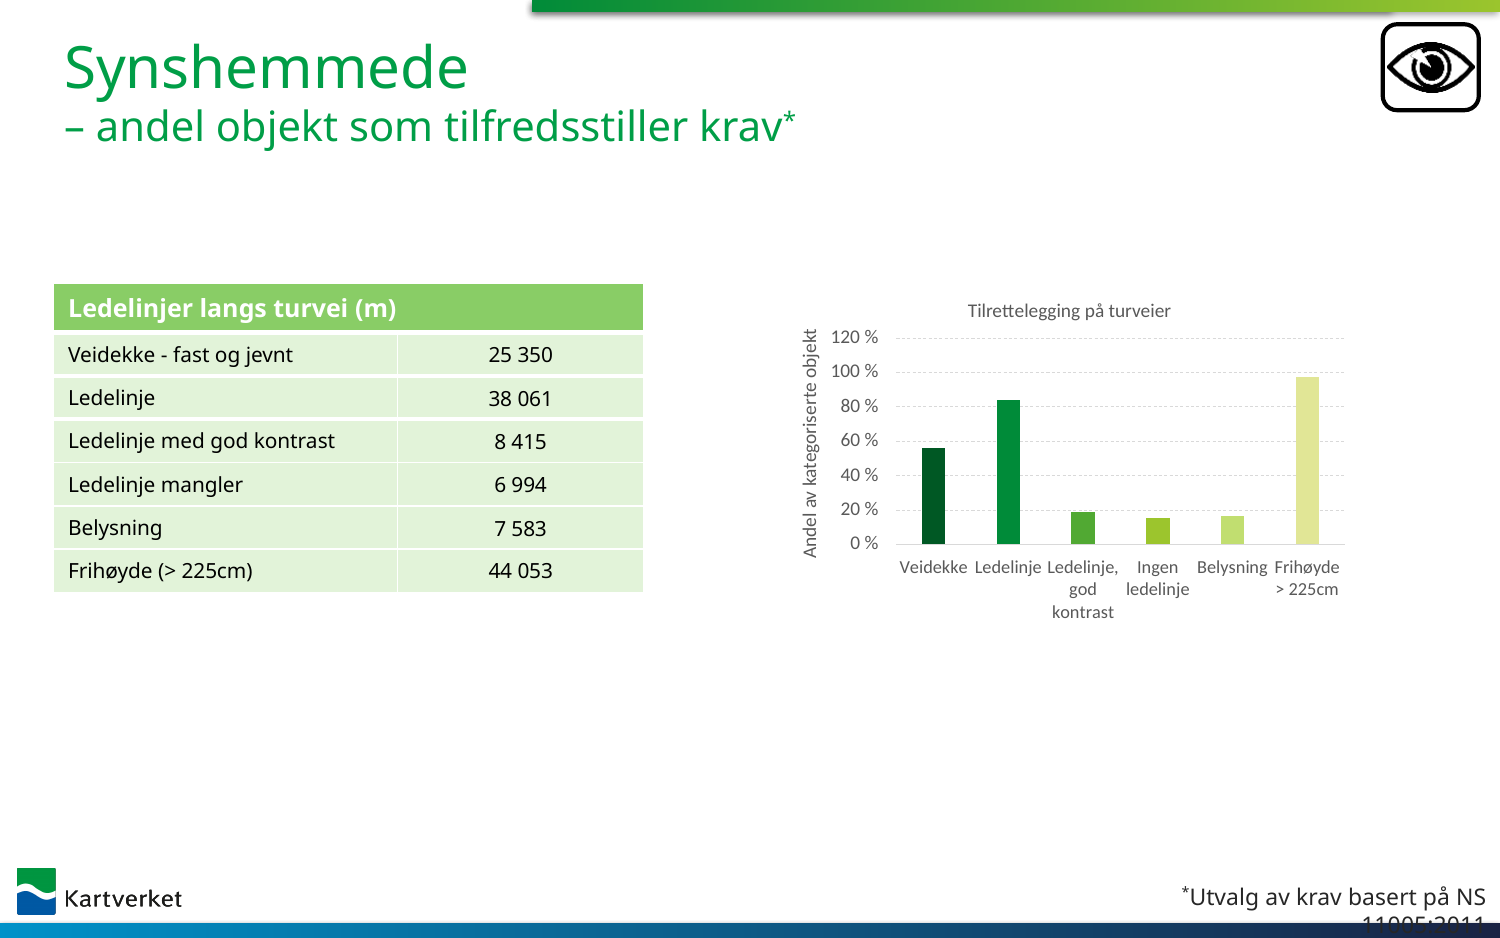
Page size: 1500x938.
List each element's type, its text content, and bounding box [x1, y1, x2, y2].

table_cell 25 350 [398, 335, 643, 374]
table_cell 38 061 [398, 378, 643, 417]
table_cell Ledelinje mangler [54, 463, 397, 505]
table_cell Ledelinje med god kontrast [54, 421, 397, 462]
table_cell 7 583 [398, 507, 643, 548]
text_box Synshemmede – andel objekt som tilfredsstiller krav* [49, 24, 1431, 158]
table_cell Frihøyde (> 225cm) [54, 550, 397, 592]
table_cell 44 053 [398, 550, 643, 592]
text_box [1382, 24, 1480, 111]
table_cell Ledelinje [54, 378, 397, 417]
text_box *Utvalg av krav basert på NS 11005:2011 [1068, 873, 1500, 938]
table_header Ledelinjer langs turvei (m) [54, 284, 643, 330]
table_cell Veidekke - fast og jevnt [54, 335, 397, 374]
table_cell 6 994 [398, 463, 643, 505]
table_cell Belysning [54, 507, 397, 548]
picture [791, 291, 1348, 630]
table_cell 8 415 [398, 421, 643, 462]
